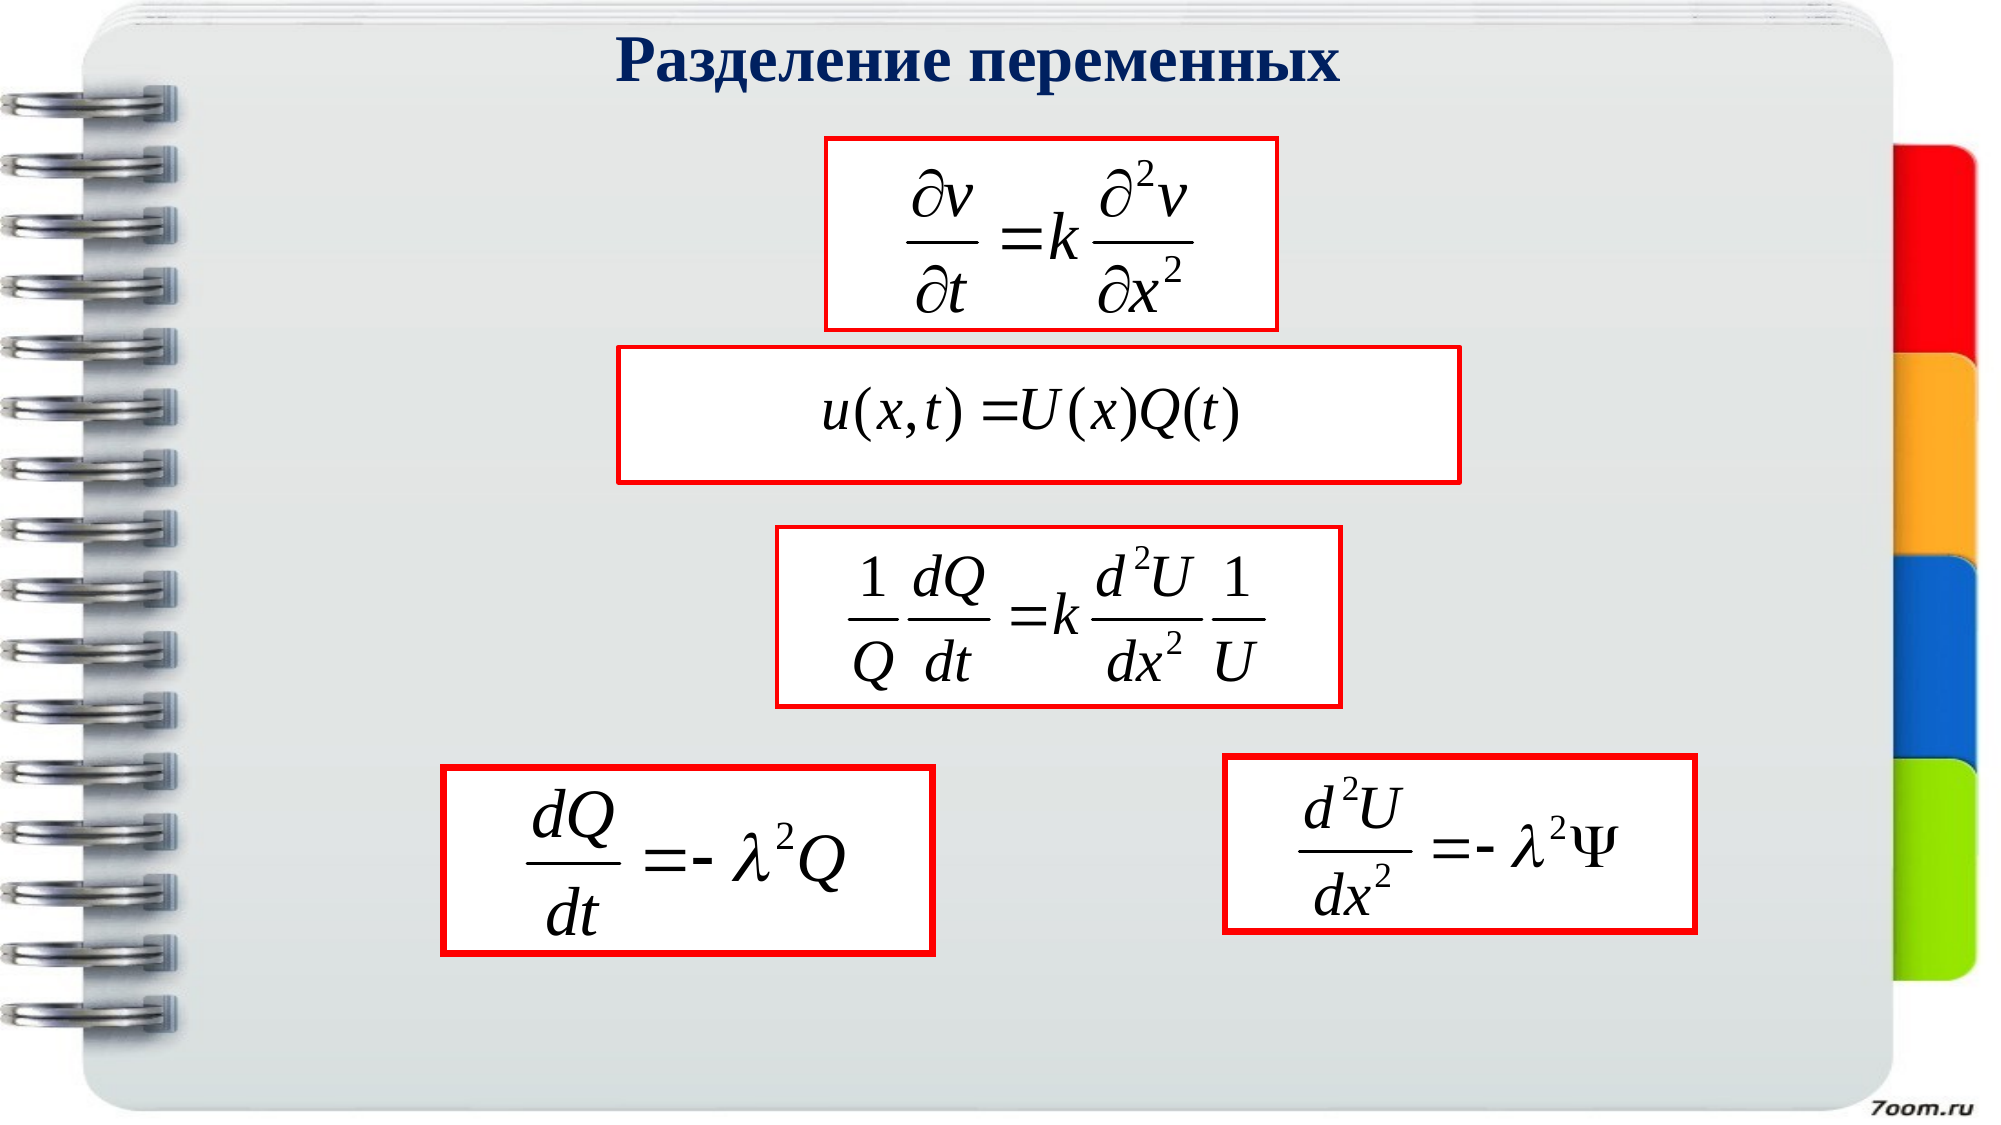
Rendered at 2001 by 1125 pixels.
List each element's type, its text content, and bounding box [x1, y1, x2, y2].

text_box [1227, 759, 1692, 929]
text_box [828, 140, 1275, 328]
text_box Разделение переменных [379, 18, 1578, 93]
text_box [779, 529, 1339, 705]
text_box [446, 770, 930, 951]
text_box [618, 346, 1461, 483]
picture [0, 0, 2001, 1125]
